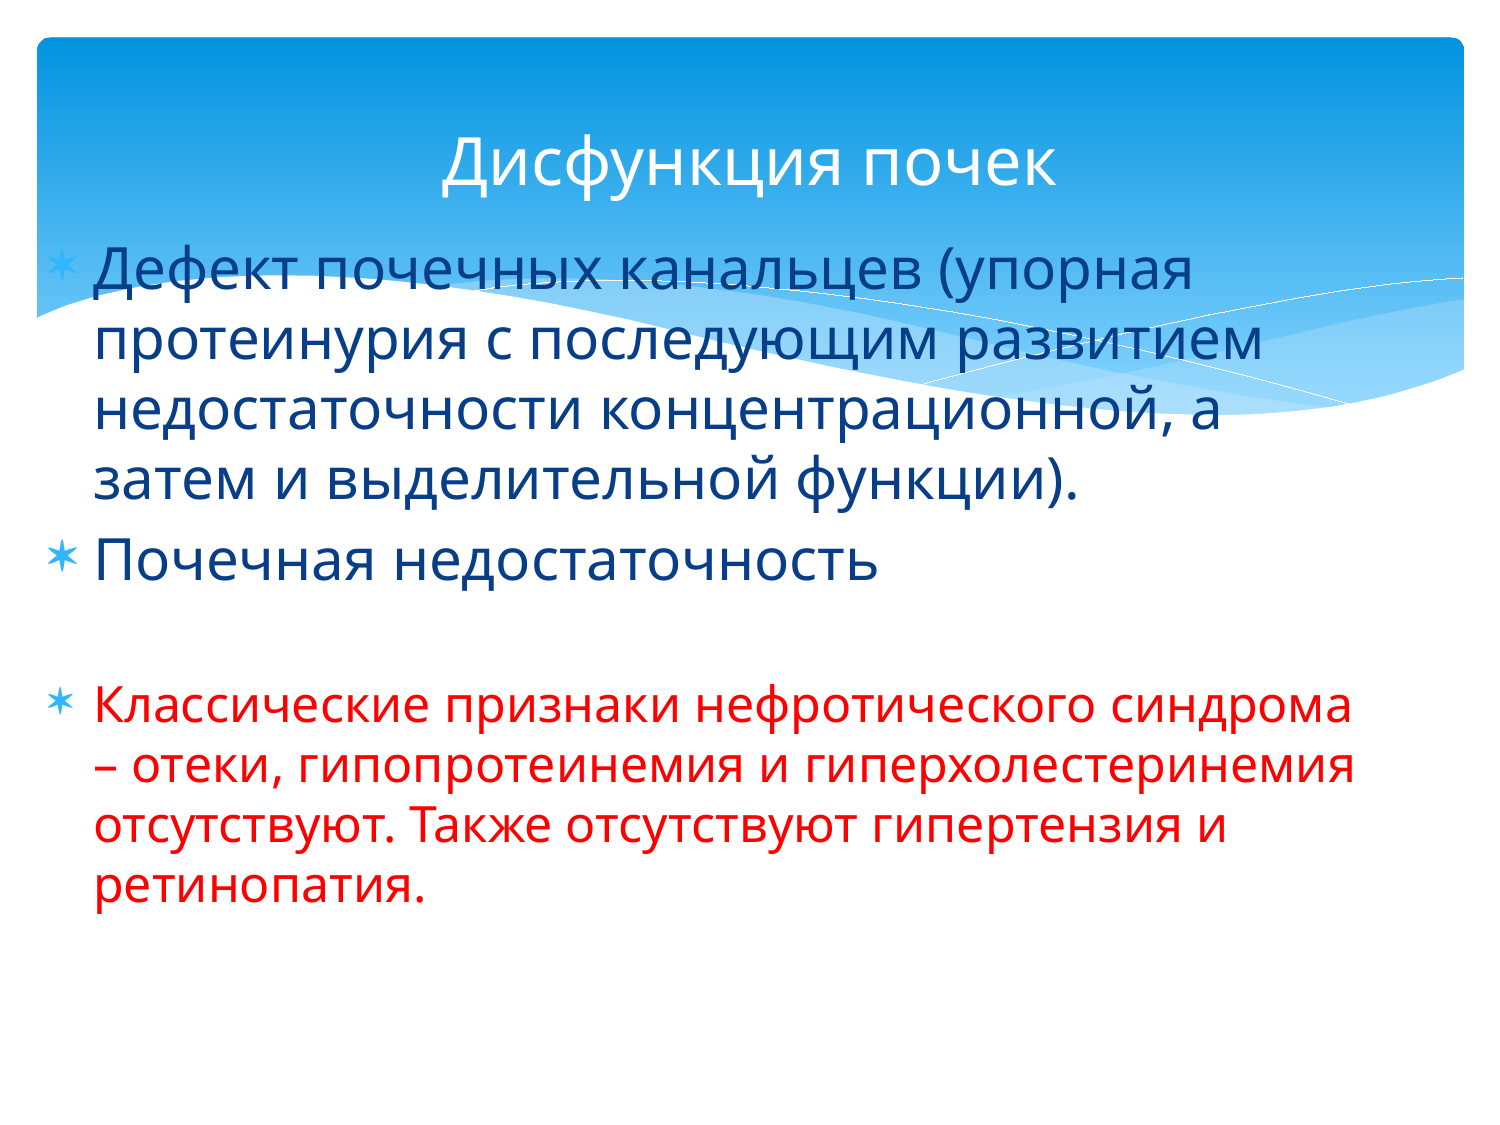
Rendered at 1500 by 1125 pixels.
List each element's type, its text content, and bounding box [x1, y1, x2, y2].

list Дефект почечных канальцев (упорная протеинурия с последующим развитием недостаточности концентрационной, а затем и выделительной функции). Почечная недостаточность Классические признаки нефротического синдрома – отеки, гипопротеинемия и гиперхолестеринемия отсутствуют. Также отсутствуют гипертензия и ретинопатия. [33, 223, 1377, 1000]
title Дисфункция почек [75, 55, 1425, 261]
